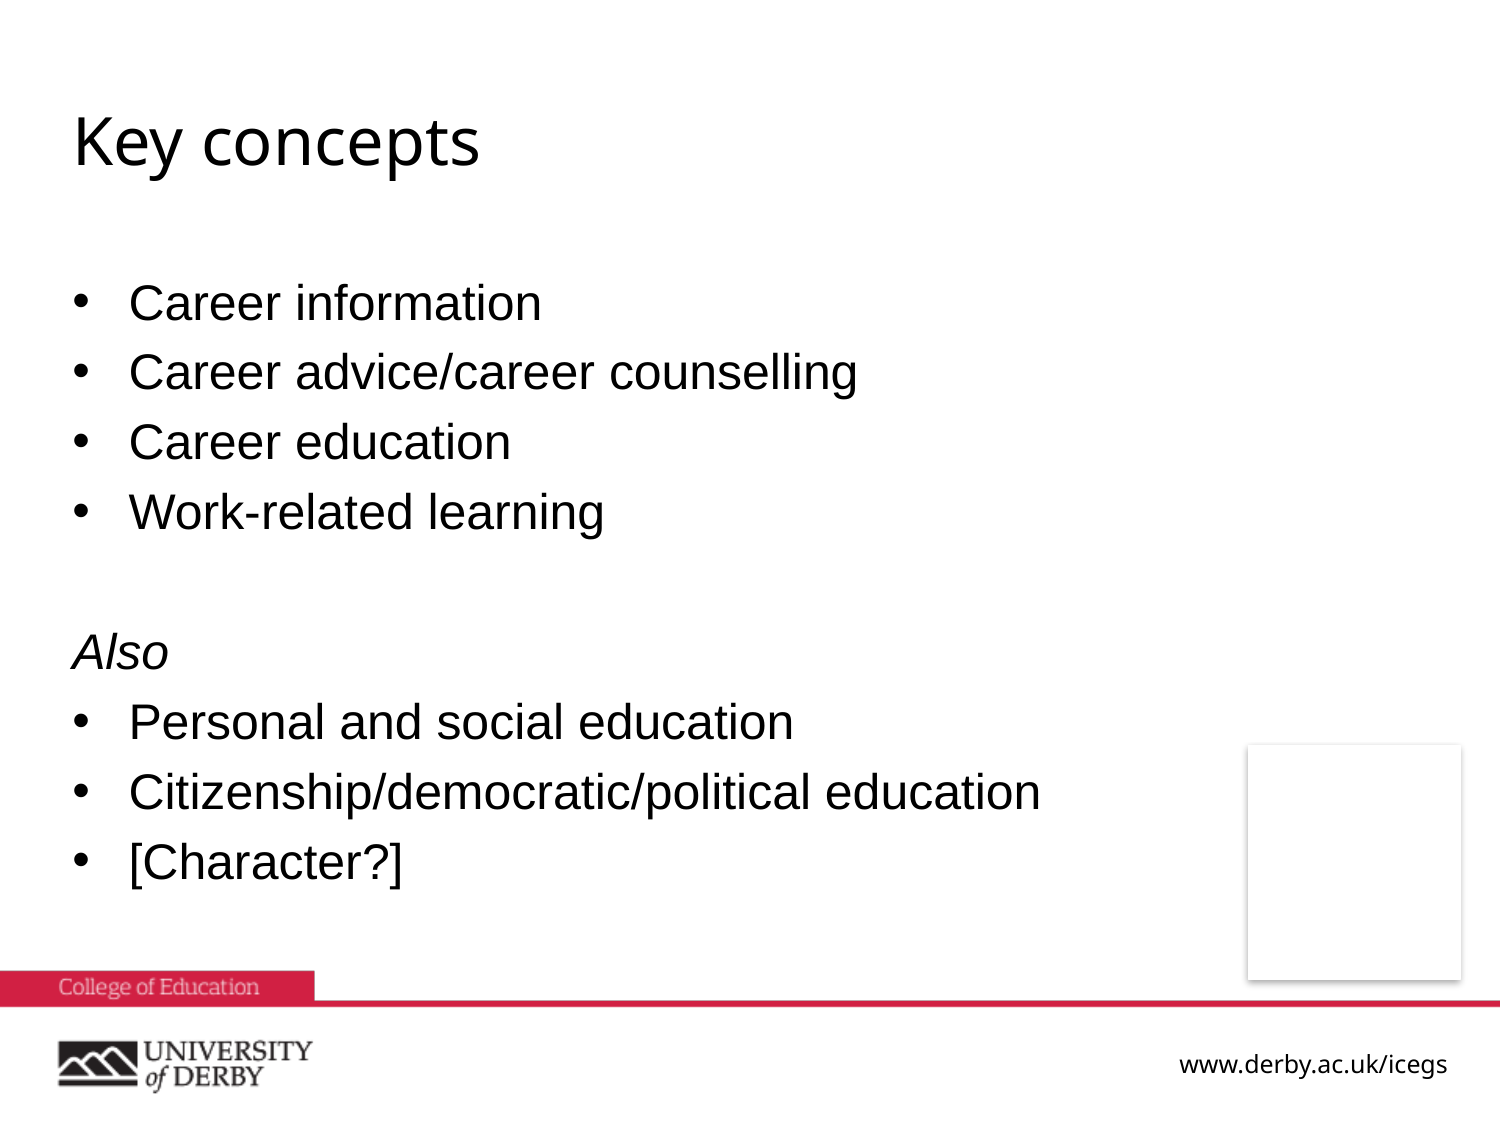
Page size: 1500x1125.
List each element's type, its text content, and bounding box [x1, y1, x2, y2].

list Career information Career advice/career counselling Career education Work-related learning Also Personal and social education Citizenship/democratic/political education [Character?] [57, 262, 1425, 934]
title Key concepts [57, 45, 1425, 233]
